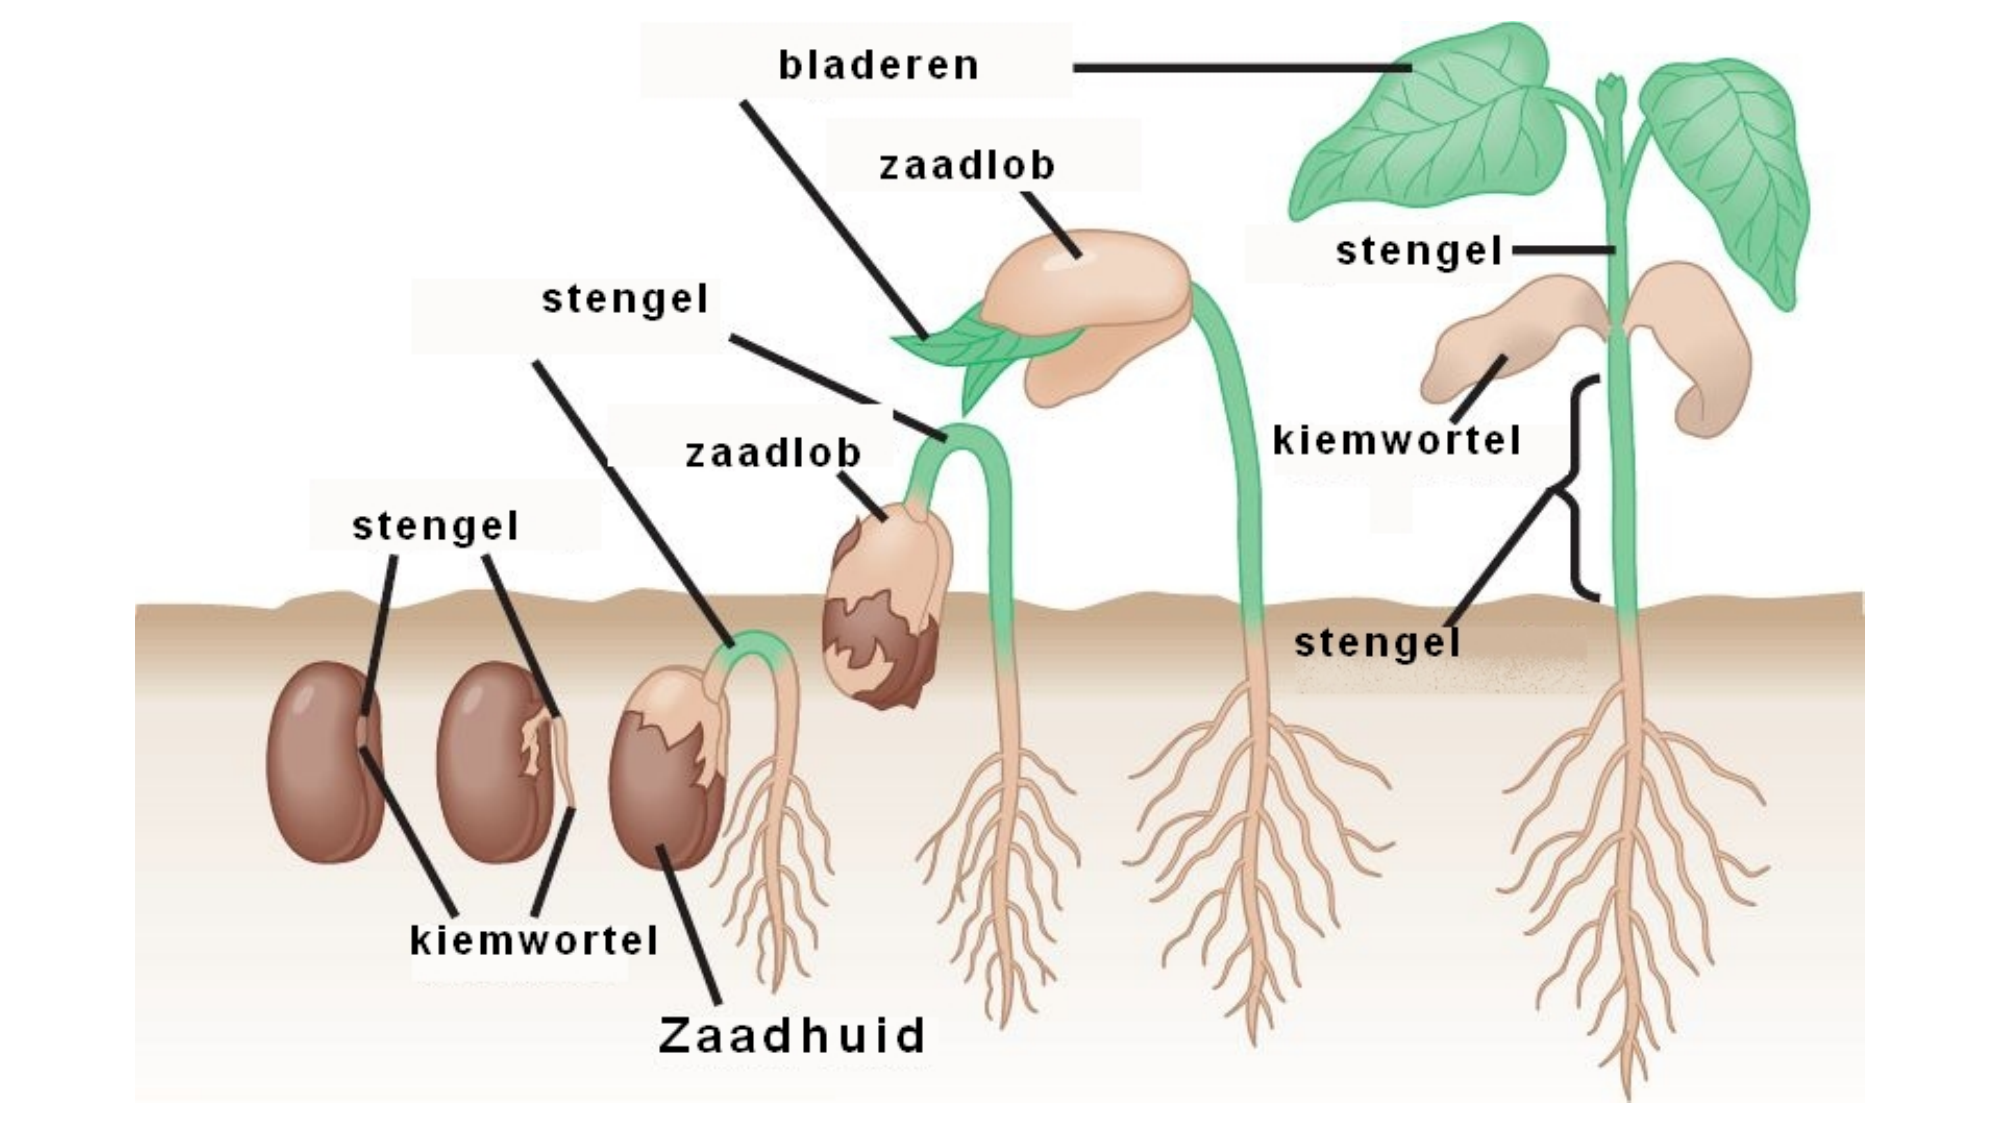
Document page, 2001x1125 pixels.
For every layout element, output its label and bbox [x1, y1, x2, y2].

picture [135, 21, 1865, 1104]
